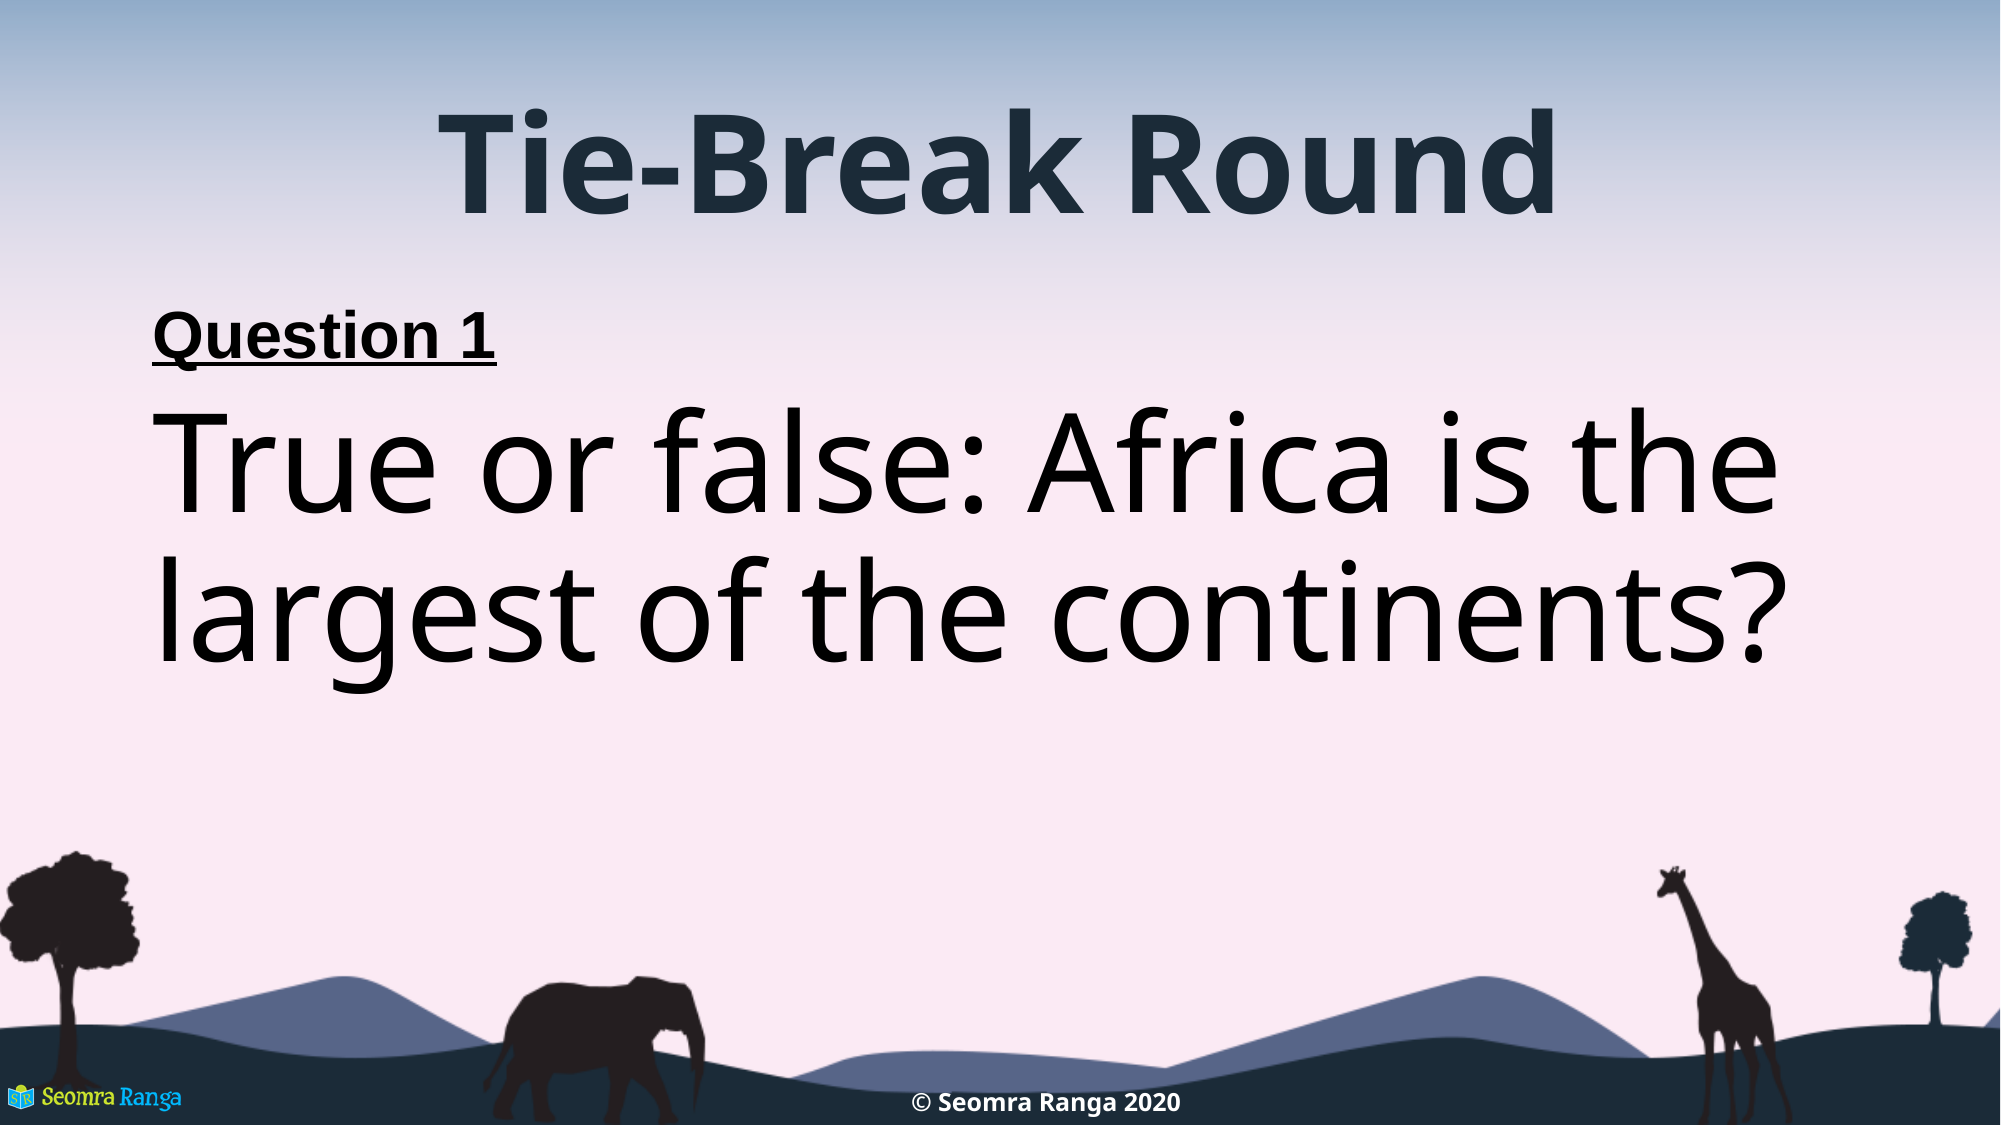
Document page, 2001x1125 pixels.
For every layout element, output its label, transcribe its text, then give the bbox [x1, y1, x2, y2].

text_box © Seomra Ranga 2020 www.seomraranga.com [762, 1079, 1330, 1125]
list Question 1 True or false: Africa is the largest of the continents? [137, 293, 1863, 1014]
picture [0, 0, 2001, 1125]
title Tie-Break Round [137, 59, 1863, 278]
